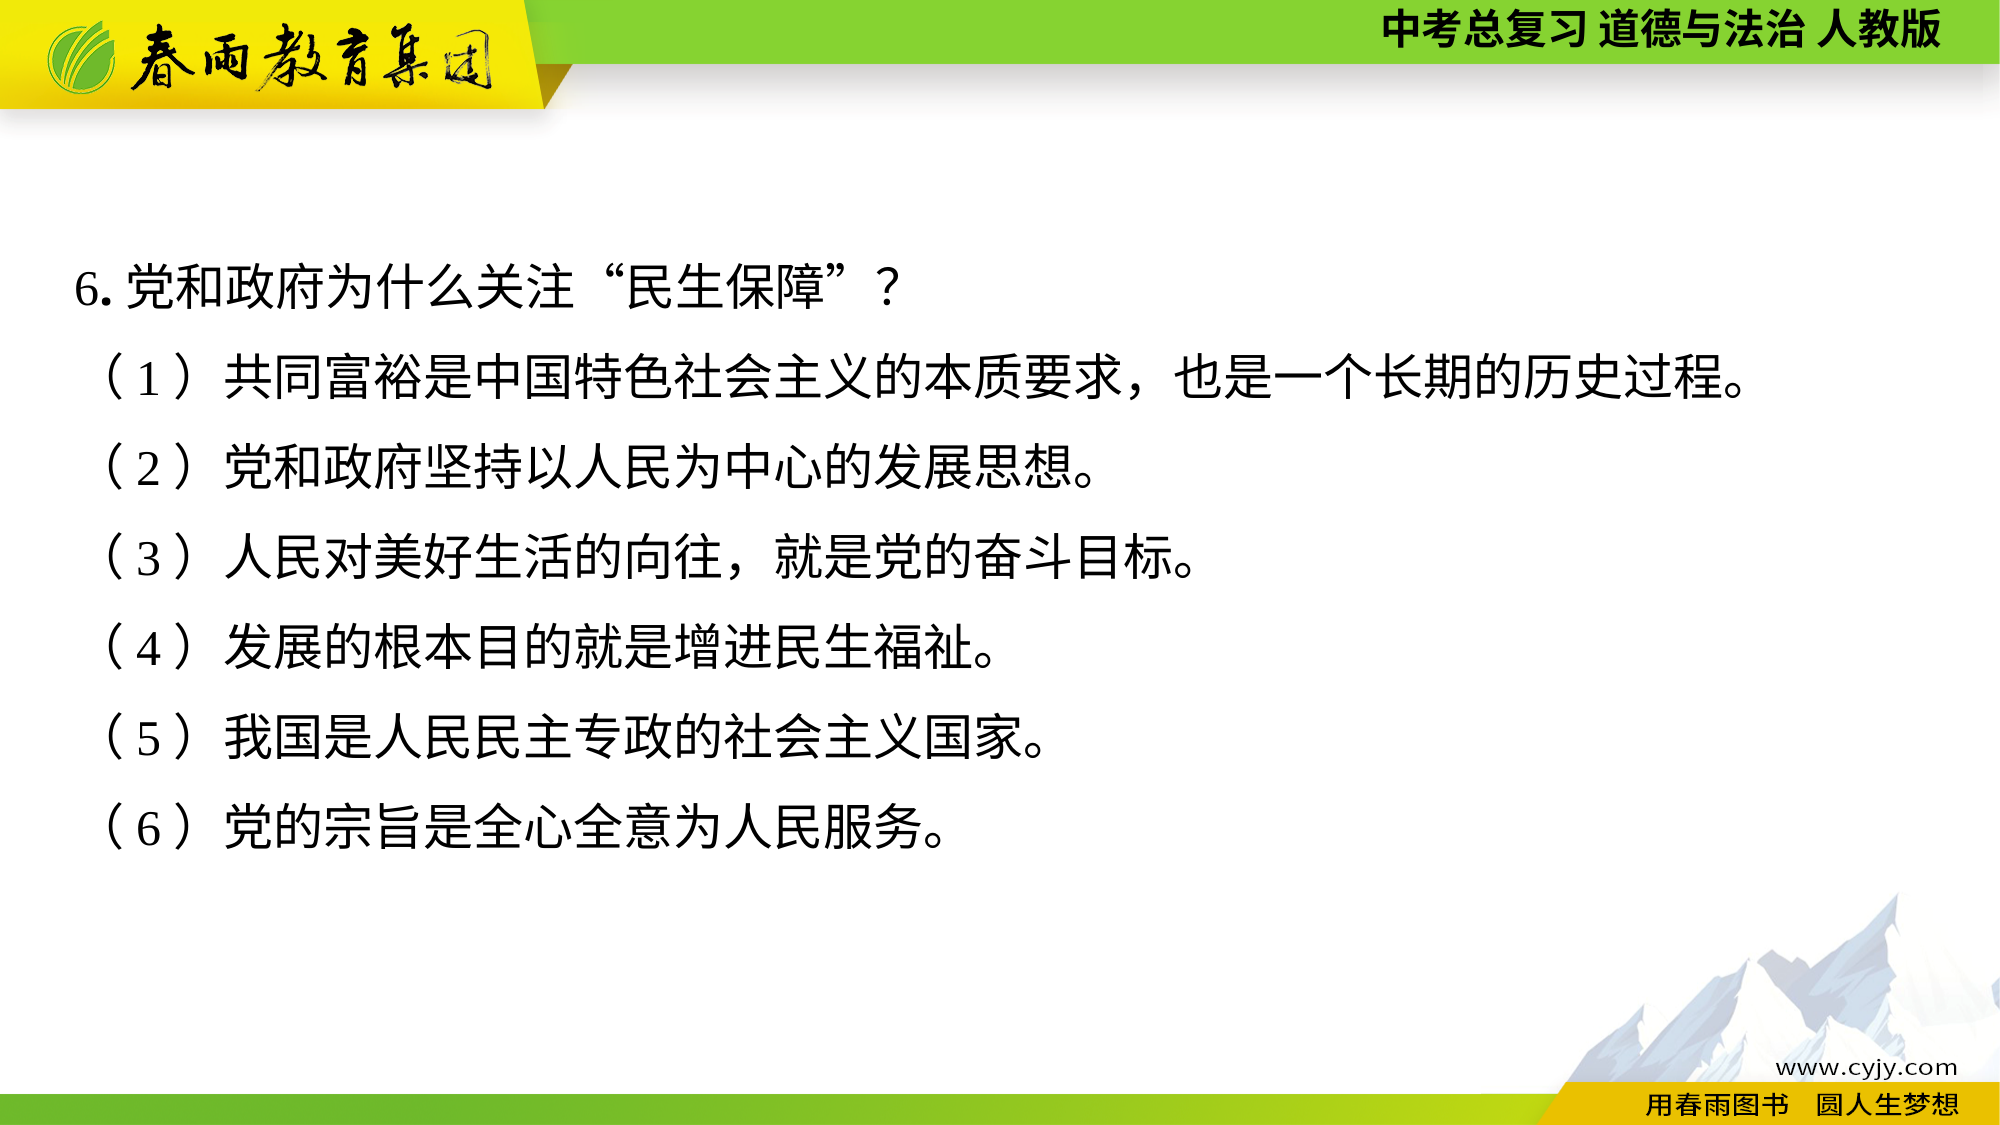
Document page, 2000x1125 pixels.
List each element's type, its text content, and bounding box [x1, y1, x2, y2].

picture [0, 0, 2000, 1125]
list 6.党和政府为什么关注“民生保障”？ （1）共同富裕是中国特色社会主义的本质要求，也是一个长期的历史过程。 （2）党和政府坚持以人民为中心的发展思想。 （3）人民对美好生活的向往，就是党的奋斗目标。 （4）发展的根本目的就是增进民生福祉。 （5）我国是人民民主专政的社会主义国家。 （6）党的宗旨是全心全意为人民服务。 [59, 218, 1944, 858]
